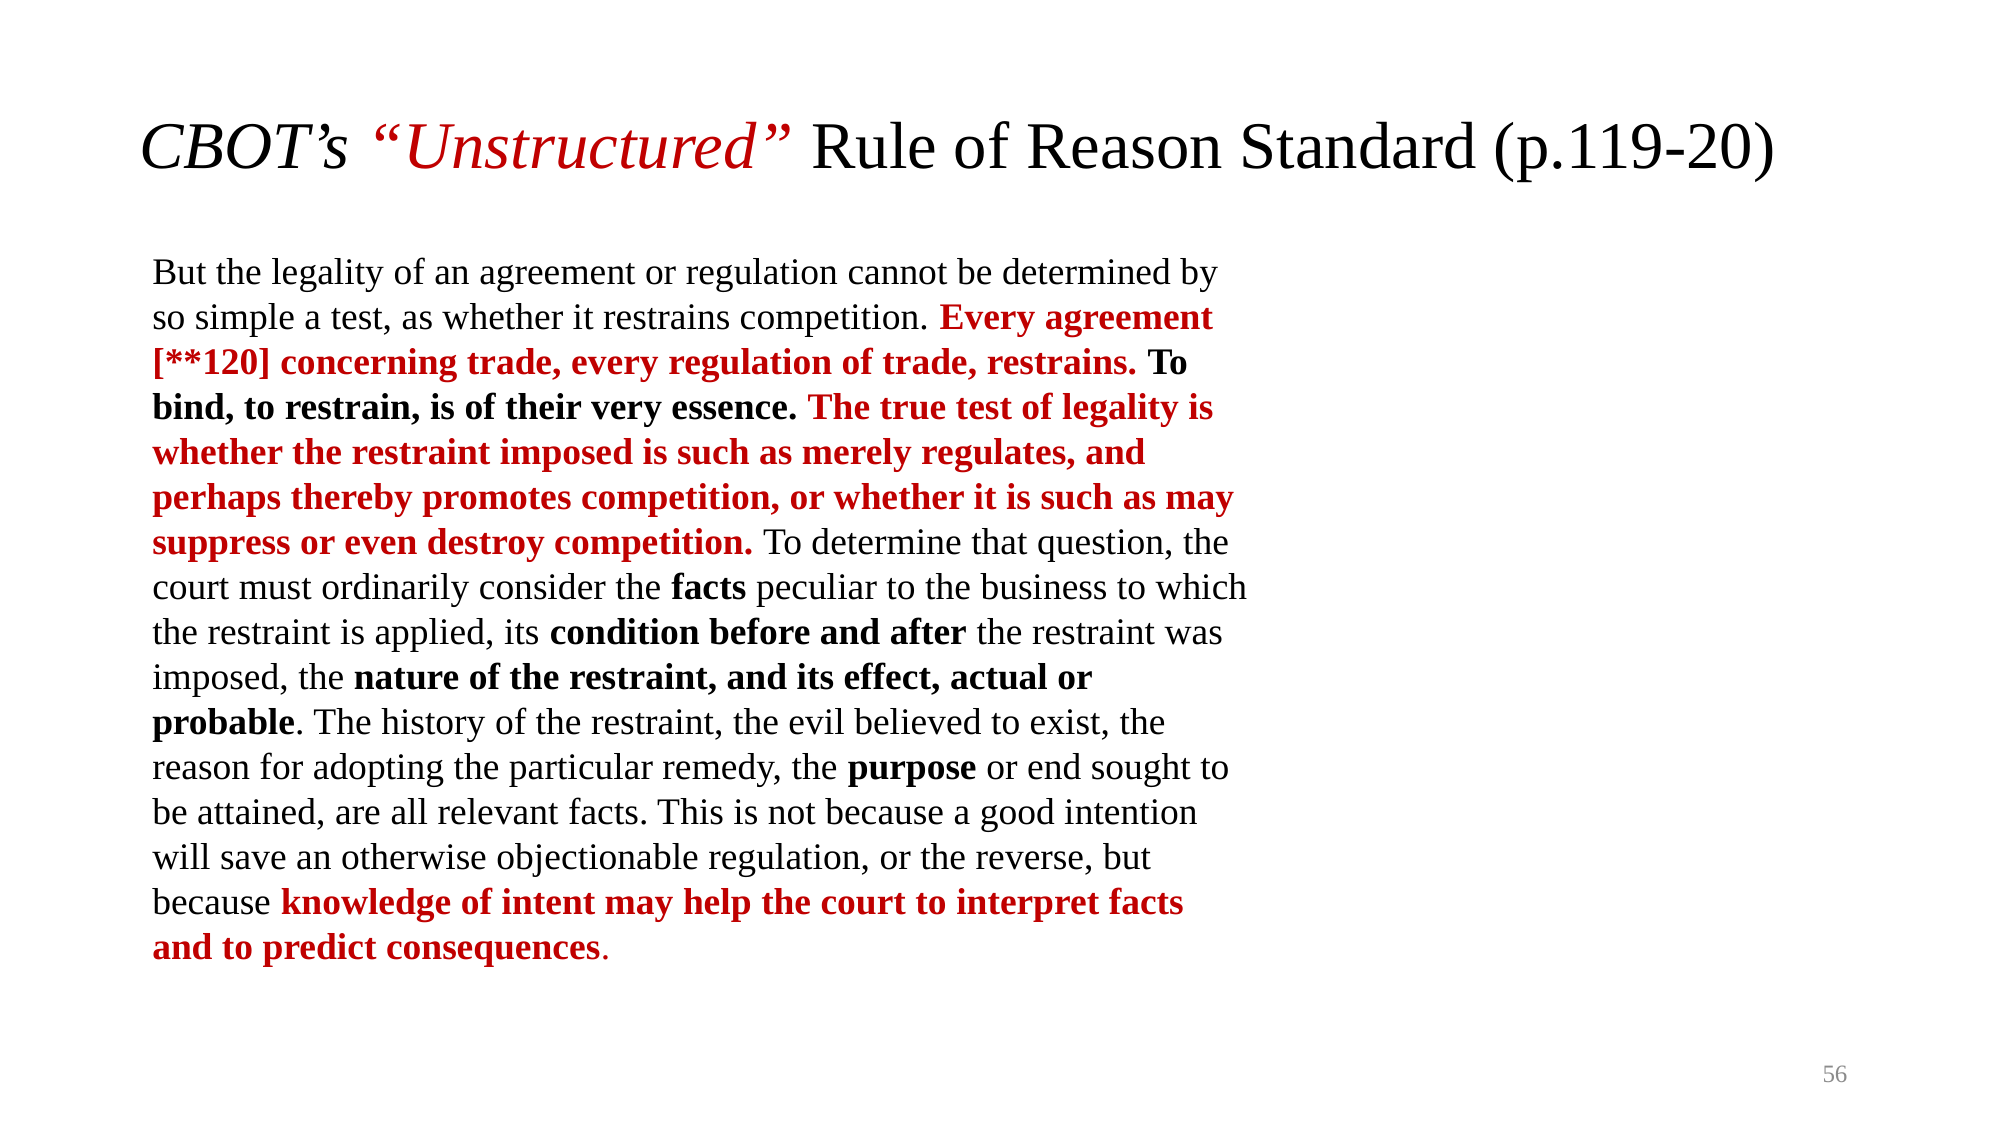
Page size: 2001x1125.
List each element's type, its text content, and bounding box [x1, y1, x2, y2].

slide_number 56 [1412, 1042, 1863, 1103]
text_box But the legality of an agreement or regulation cannot be determined by so simple a test, as whether it restrains competition. Every agreement [**120] concerning trade, every regulation of trade, restrains. To bind, to restrain, is of their very essence. The true test of legality is whether the restraint imposed is such as merely regulates, and perhaps thereby promotes competition, or whether it is such as may suppress or even destroy competition. To determine that question, the court must ordinarily consider the facts peculiar to the business to which the restraint is applied, its condition before and after the restraint was imposed, the nature of the restraint, and its effect, actual or probable. The history of the restraint, the evil believed to exist, the reason for adopting the particular remedy, the purpose or end sought to be attained, are all relevant facts. This is not because a good intention will save an otherwise objectionable regulation, or the reverse, but because knowledge of intent may help the court to interpret facts and to predict consequences. [137, 321, 1268, 975]
text_box CBOT’s “Unstructured” Rule of Reason Standard (p.119-20) [124, 103, 1958, 321]
